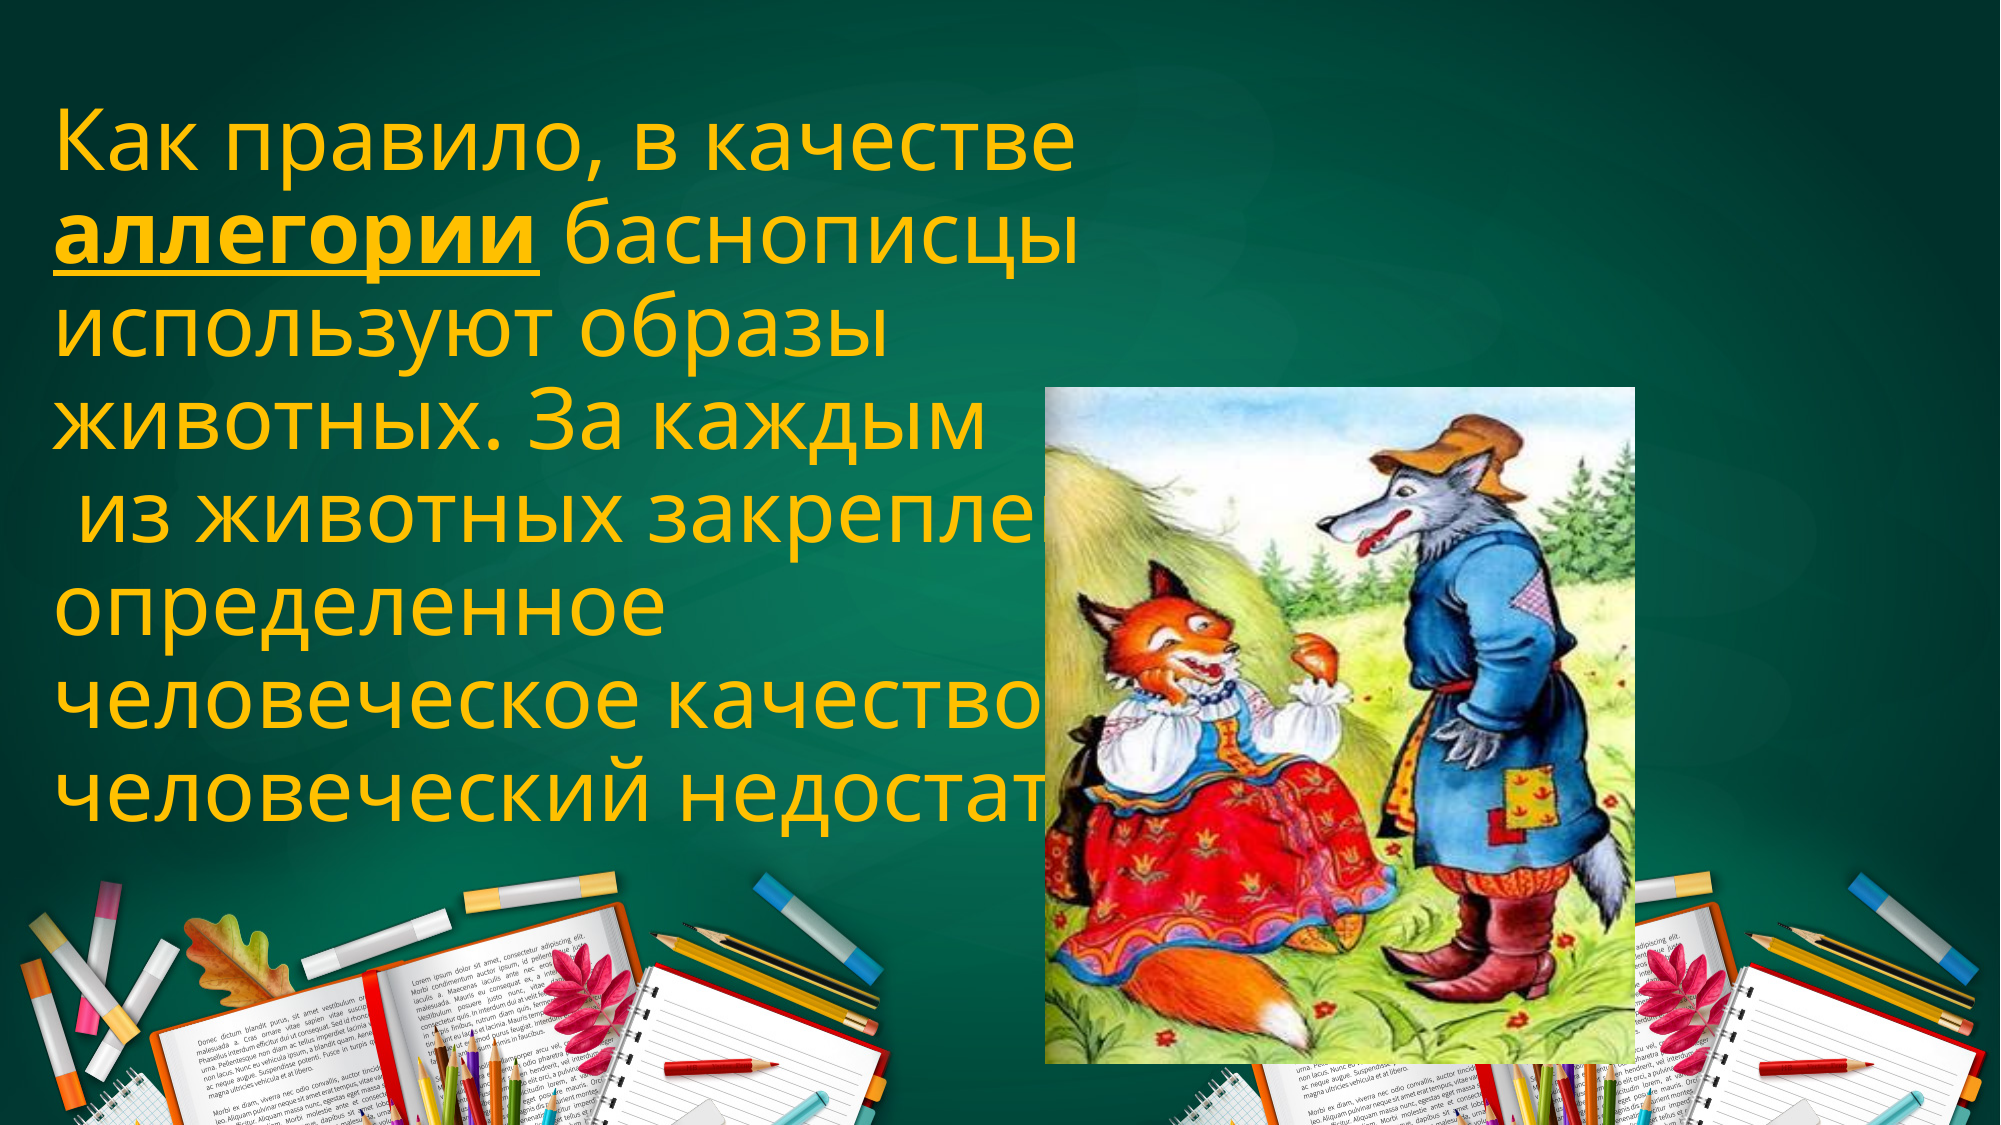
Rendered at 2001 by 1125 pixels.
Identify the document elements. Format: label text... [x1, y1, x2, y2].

title Как правило, в качестве аллегории баснописцы используют образы животных. За каждым из животных закреплено определенное человеческое качество или человеческий недостаток [37, 78, 1256, 858]
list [1045, 387, 1635, 1064]
picture [0, 0, 2000, 1125]
